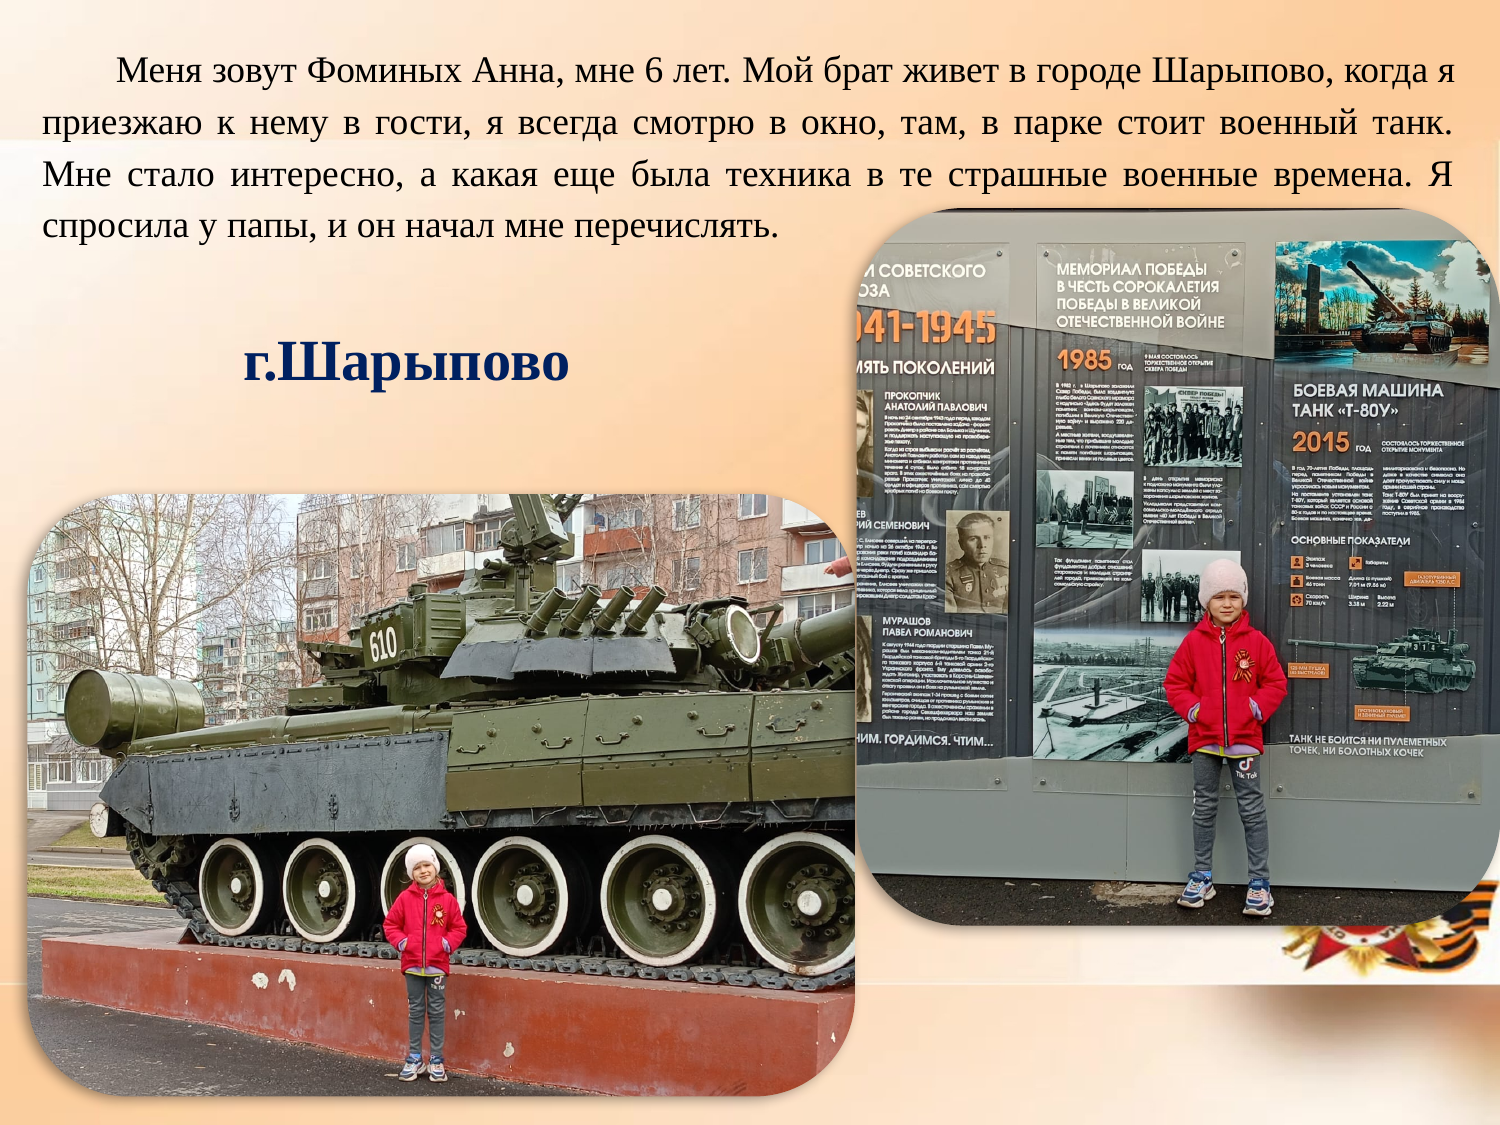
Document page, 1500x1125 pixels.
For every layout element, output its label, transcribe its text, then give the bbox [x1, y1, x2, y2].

picture [0, 0, 1500, 1125]
text_box Меня зовут Фоминых Анна, мне 6 лет. Мой брат живет в городе Шарыпово, когда я приезжаю к нему в гости, я всегда смотрю в окно, там, в парке стоит военный танк. Мне стало интересно, а какая еще была техника в те страшные военные времена. Я спросила у папы, и он начал мне перечислять. [27, 31, 1471, 253]
text_box г.Шарыпово [228, 314, 654, 400]
